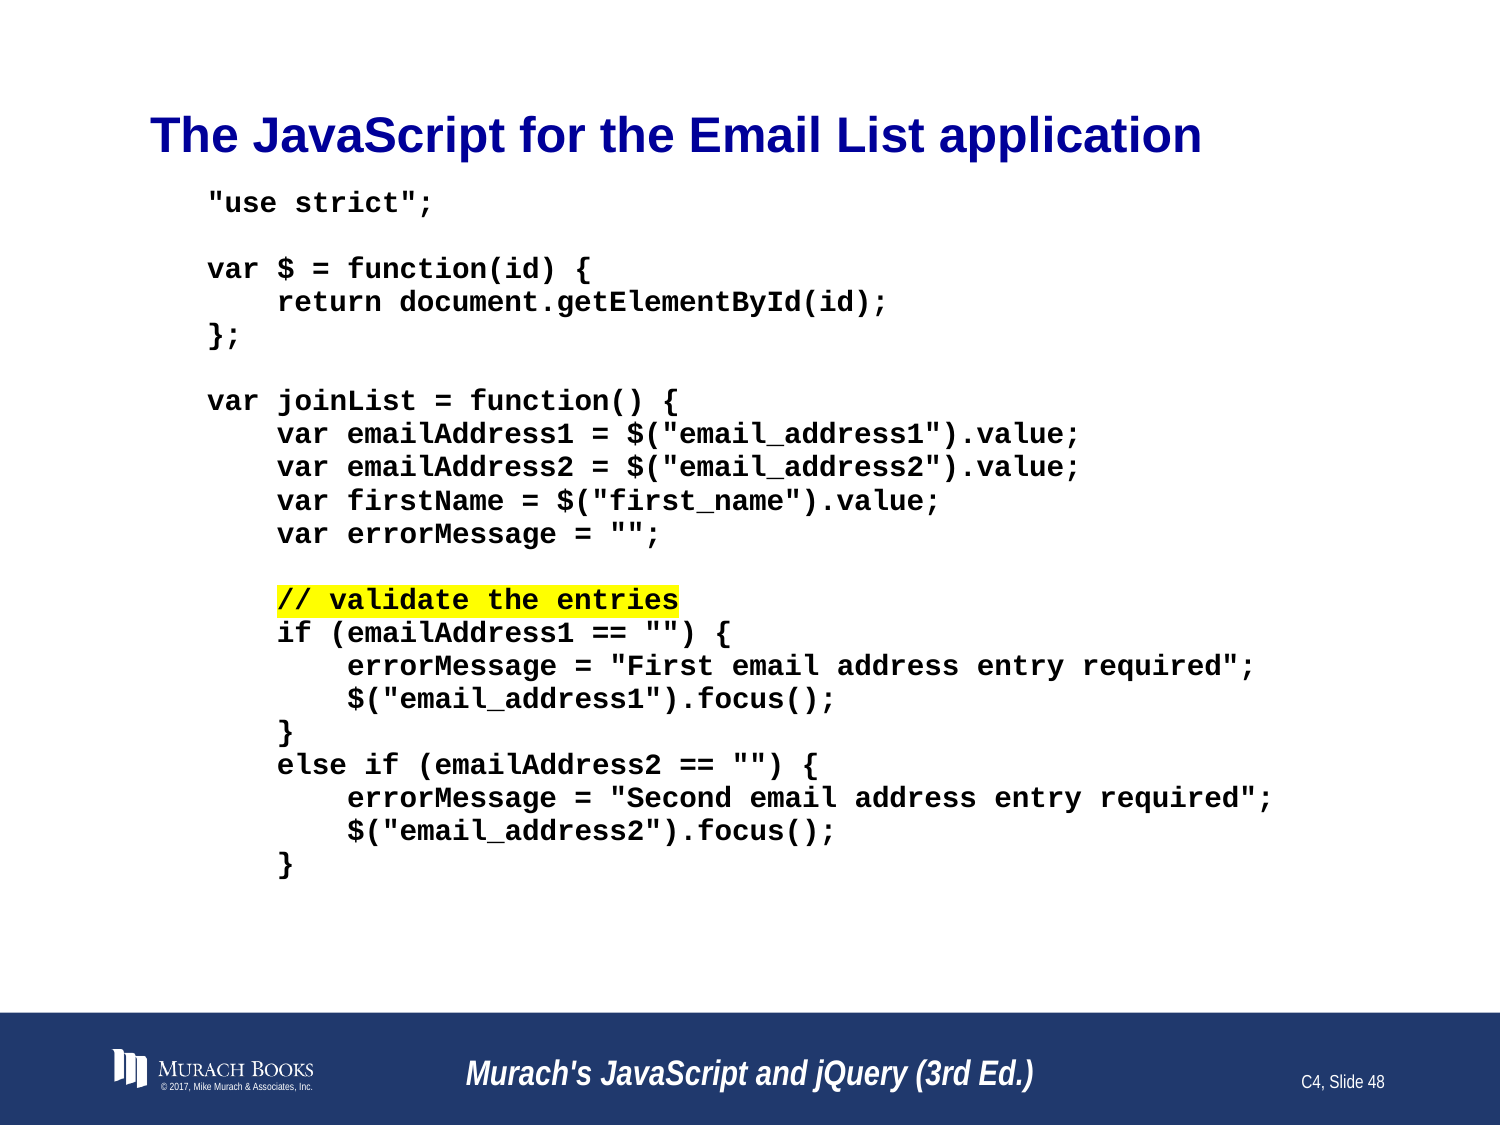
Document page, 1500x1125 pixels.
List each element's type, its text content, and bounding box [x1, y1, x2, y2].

footer © 2017, Mike Murach & Associates, Inc. [12, 1025, 463, 1100]
slide_number Murach's JavaScript and jQuery (3rd Ed.) [463, 1025, 1050, 1100]
slide_number C4, Slide 48 [1087, 1025, 1400, 1100]
title The JavaScript for the Email List application [150, 102, 1350, 164]
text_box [149, 187, 1350, 888]
